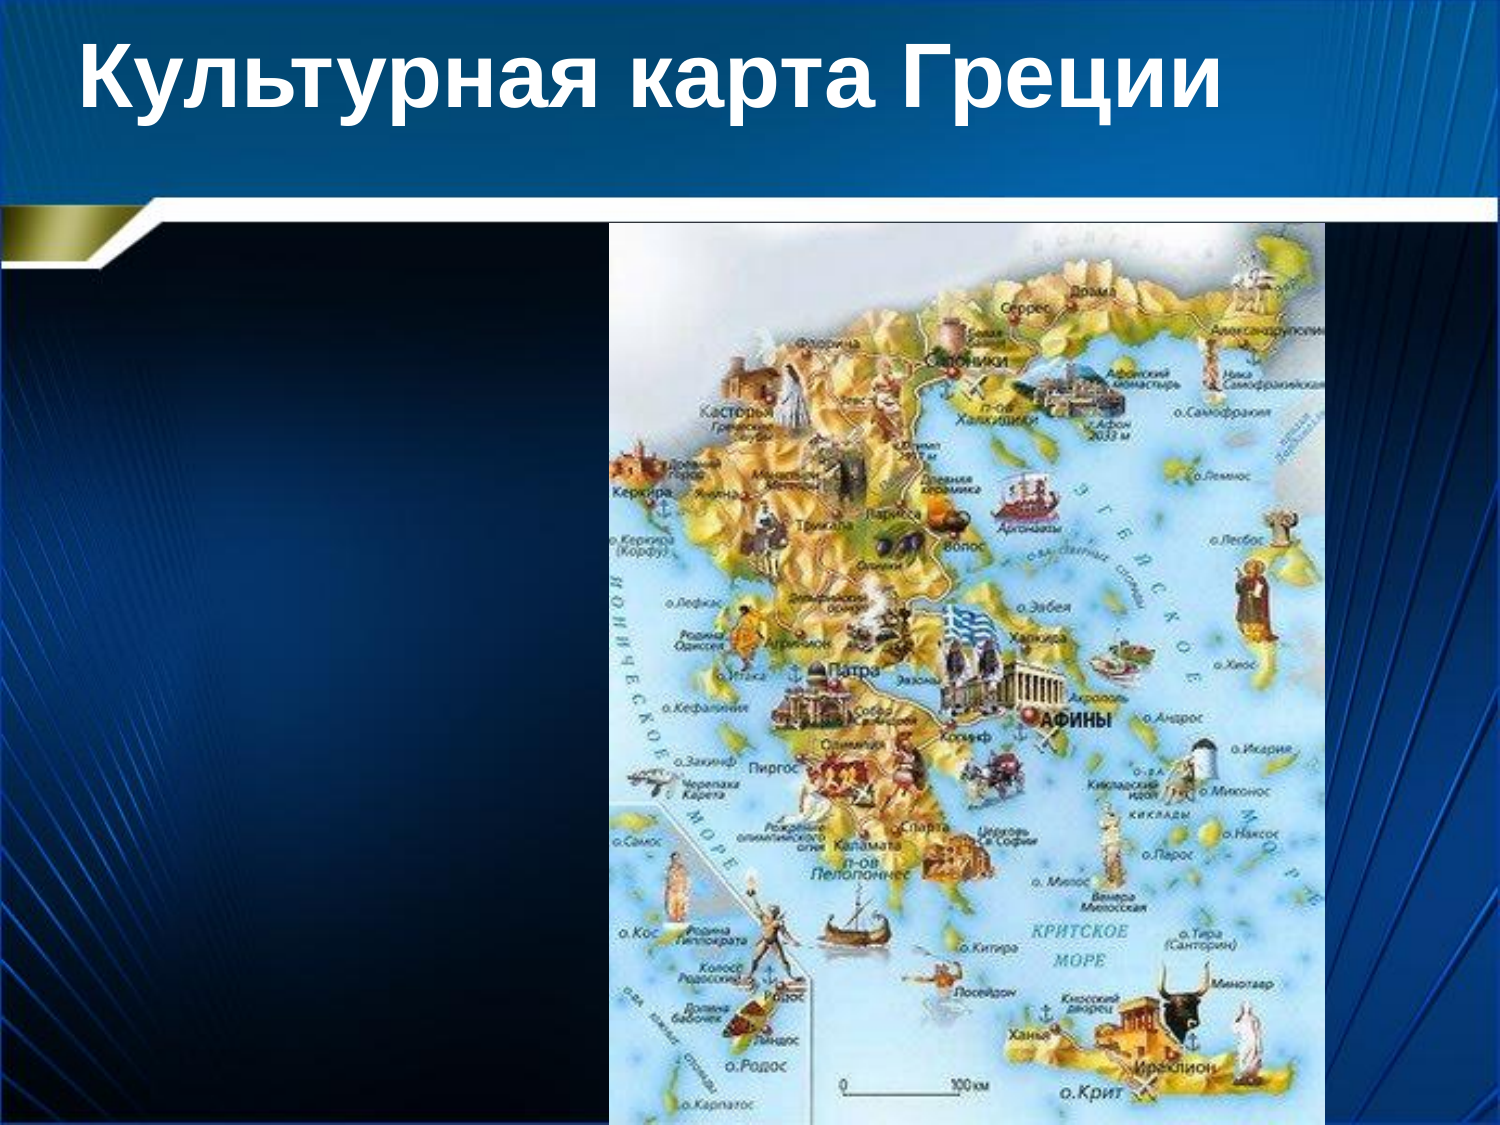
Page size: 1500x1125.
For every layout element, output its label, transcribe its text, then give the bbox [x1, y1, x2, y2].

title Культурная карта Греции [62, 46, 1451, 206]
picture [0, 0, 1500, 1125]
